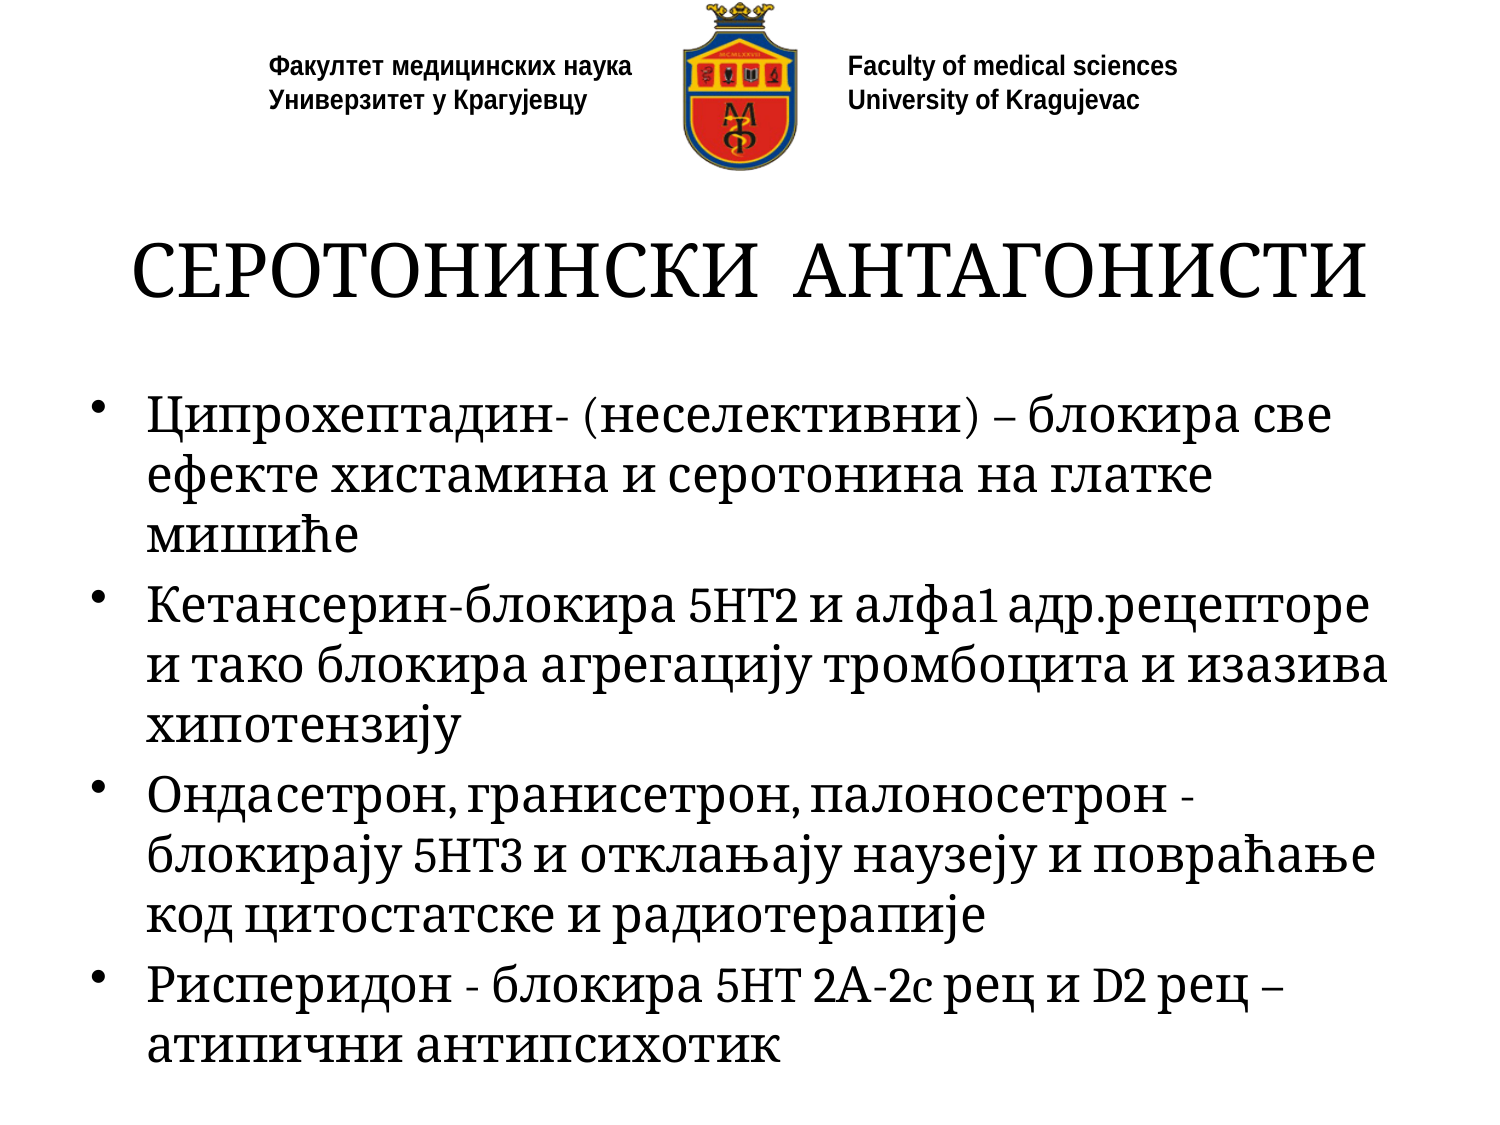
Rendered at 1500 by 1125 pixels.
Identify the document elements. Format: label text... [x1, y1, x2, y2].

title СЕРОТОНИНСКИ АНТАГОНИСТИ [74, 173, 1426, 362]
list Ципрохептадин- (неселективни) – блокира све ефекте хистамина и серотонина на глатке мишиће Кетансерин-блокира 5HT2 и алфа1 адр.рецепторе и тако блокира агрегацију тромбоцита и изазива хипотензију Ондасетрон, гранисетрон, палоносетрон -блокирају 5HT3 и отклањају наузеју и повраћање код цитостатске и радиотерапије Рисперидон - блокира 5HT 2А-2c рец и D2 рец – атипични антипсихотик [74, 374, 1426, 1118]
